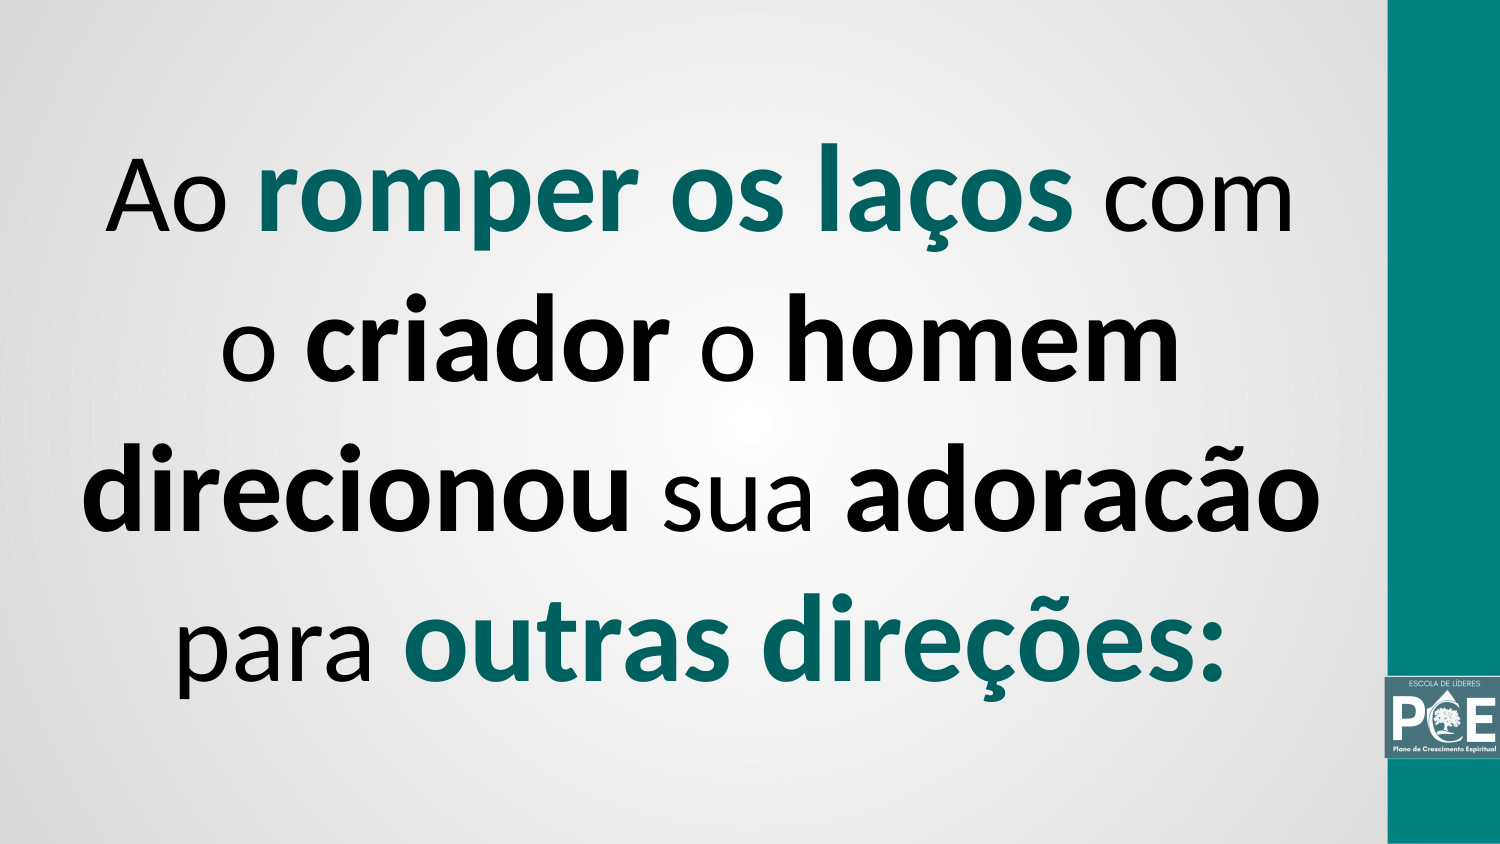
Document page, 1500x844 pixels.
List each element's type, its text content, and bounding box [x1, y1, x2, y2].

picture [1384, 676, 1500, 758]
text_box Ao romper os laços com o criador o homem direcionou sua adoracão para outras direções: [66, 99, 1338, 715]
